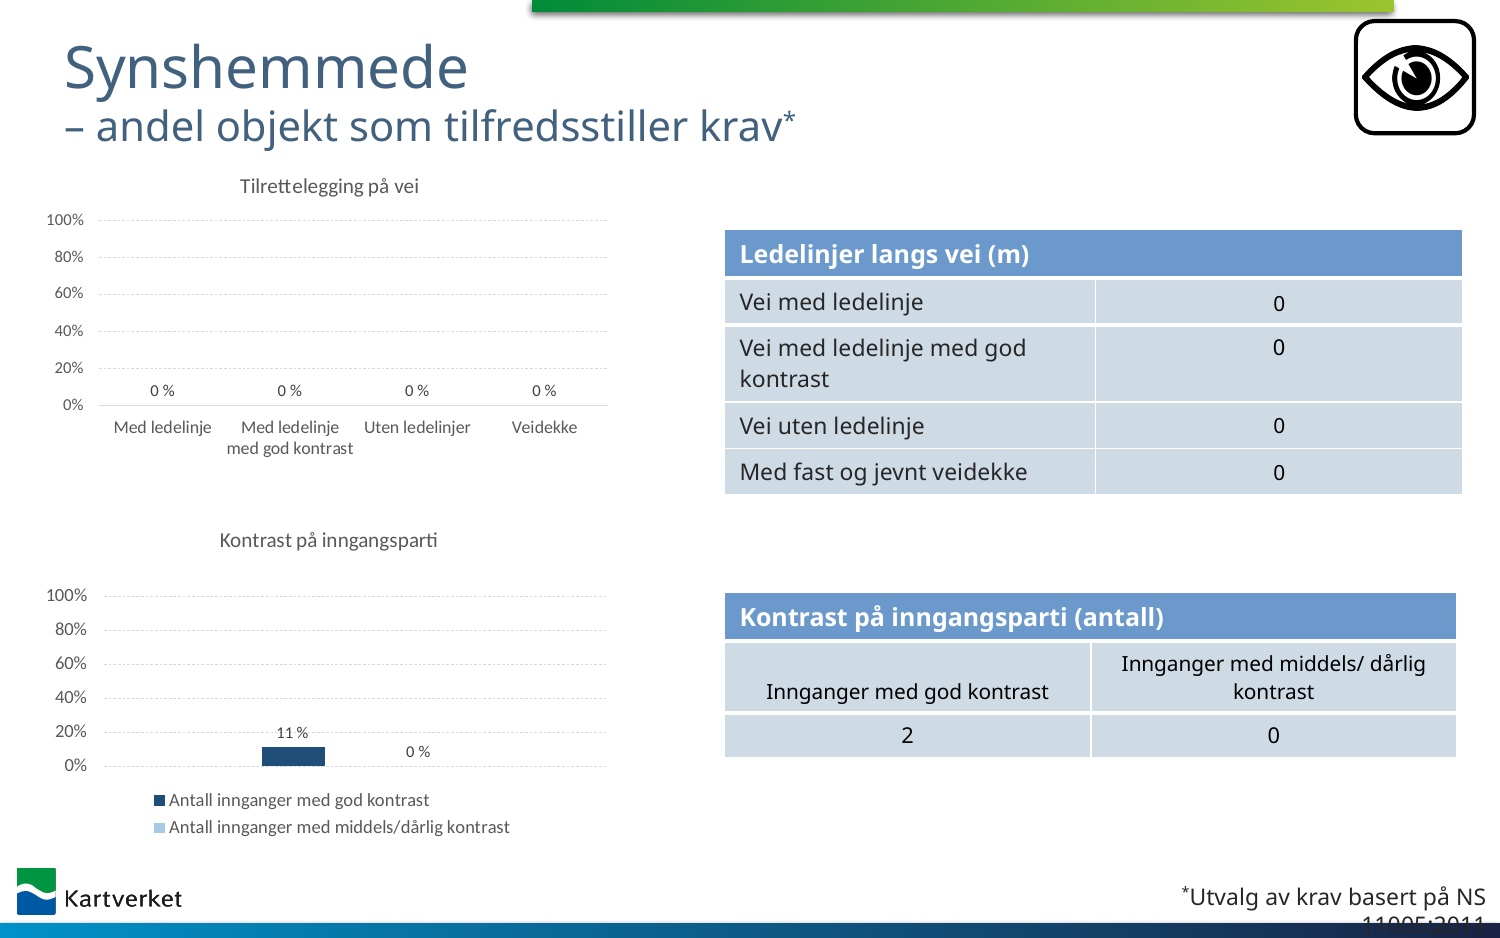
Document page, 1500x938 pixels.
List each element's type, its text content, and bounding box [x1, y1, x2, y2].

picture [41, 166, 618, 492]
table_cell Vei med ledelinje [725, 280, 1095, 323]
text_box Synshemmede – andel objekt som tilfredsstiller krav* [49, 24, 1431, 158]
text_box *Utvalg av krav basert på NS 11005:2011 [1068, 873, 1500, 938]
table_cell Med fast og jevnt veidekke [725, 449, 1095, 494]
table_cell 2 [725, 715, 1090, 757]
table_cell 0 [1096, 449, 1462, 494]
table_cell 0 [1092, 715, 1456, 757]
table_cell 0 [1096, 280, 1462, 323]
picture [41, 520, 617, 846]
table_cell Vei uten ledelinje [725, 403, 1095, 448]
table_header Ledelinjer langs vei (m) [725, 230, 1462, 276]
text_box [1355, 20, 1475, 134]
table_cell 0 [1096, 403, 1462, 448]
table_cell Innganger med god kontrast [725, 643, 1090, 711]
table_header Kontrast på inngangsparti (antall) [725, 593, 1456, 639]
table_cell Innganger med middels/ dårlig kontrast [1092, 643, 1456, 711]
table_cell Vei med ledelinje med god kontrast [725, 327, 1095, 401]
table_cell 0 [1096, 327, 1462, 401]
